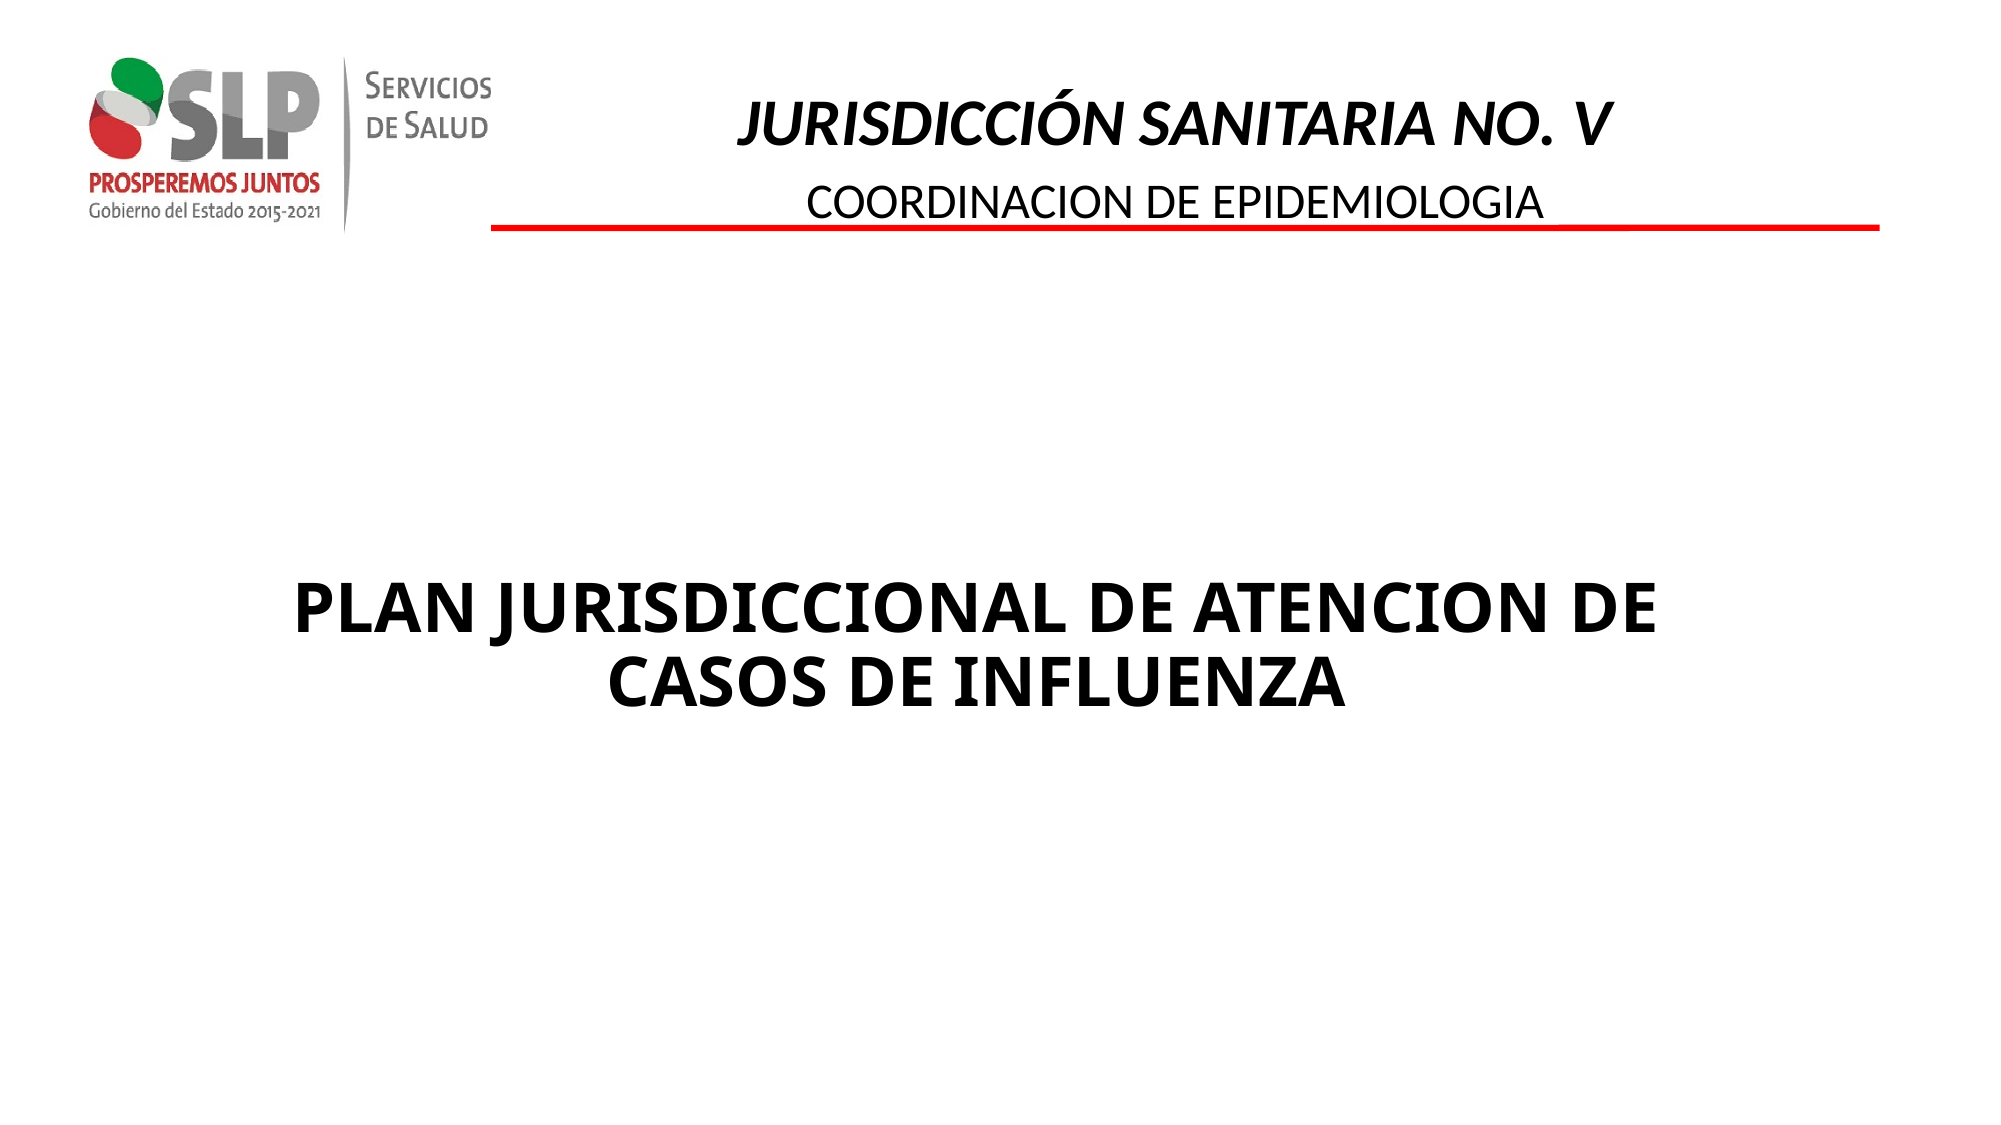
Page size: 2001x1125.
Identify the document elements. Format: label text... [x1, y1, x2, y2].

picture [89, 57, 492, 234]
text_box PLAN JURISDICCIONAL DE ATENCION DE CASOS DE INFLUENZA [226, 336, 1727, 729]
list COORDINACION DE EPIDEMIOLOGIA [424, 167, 1926, 279]
text_box JURISDICCIÓN SANITARIA NO. V [623, 71, 1727, 167]
